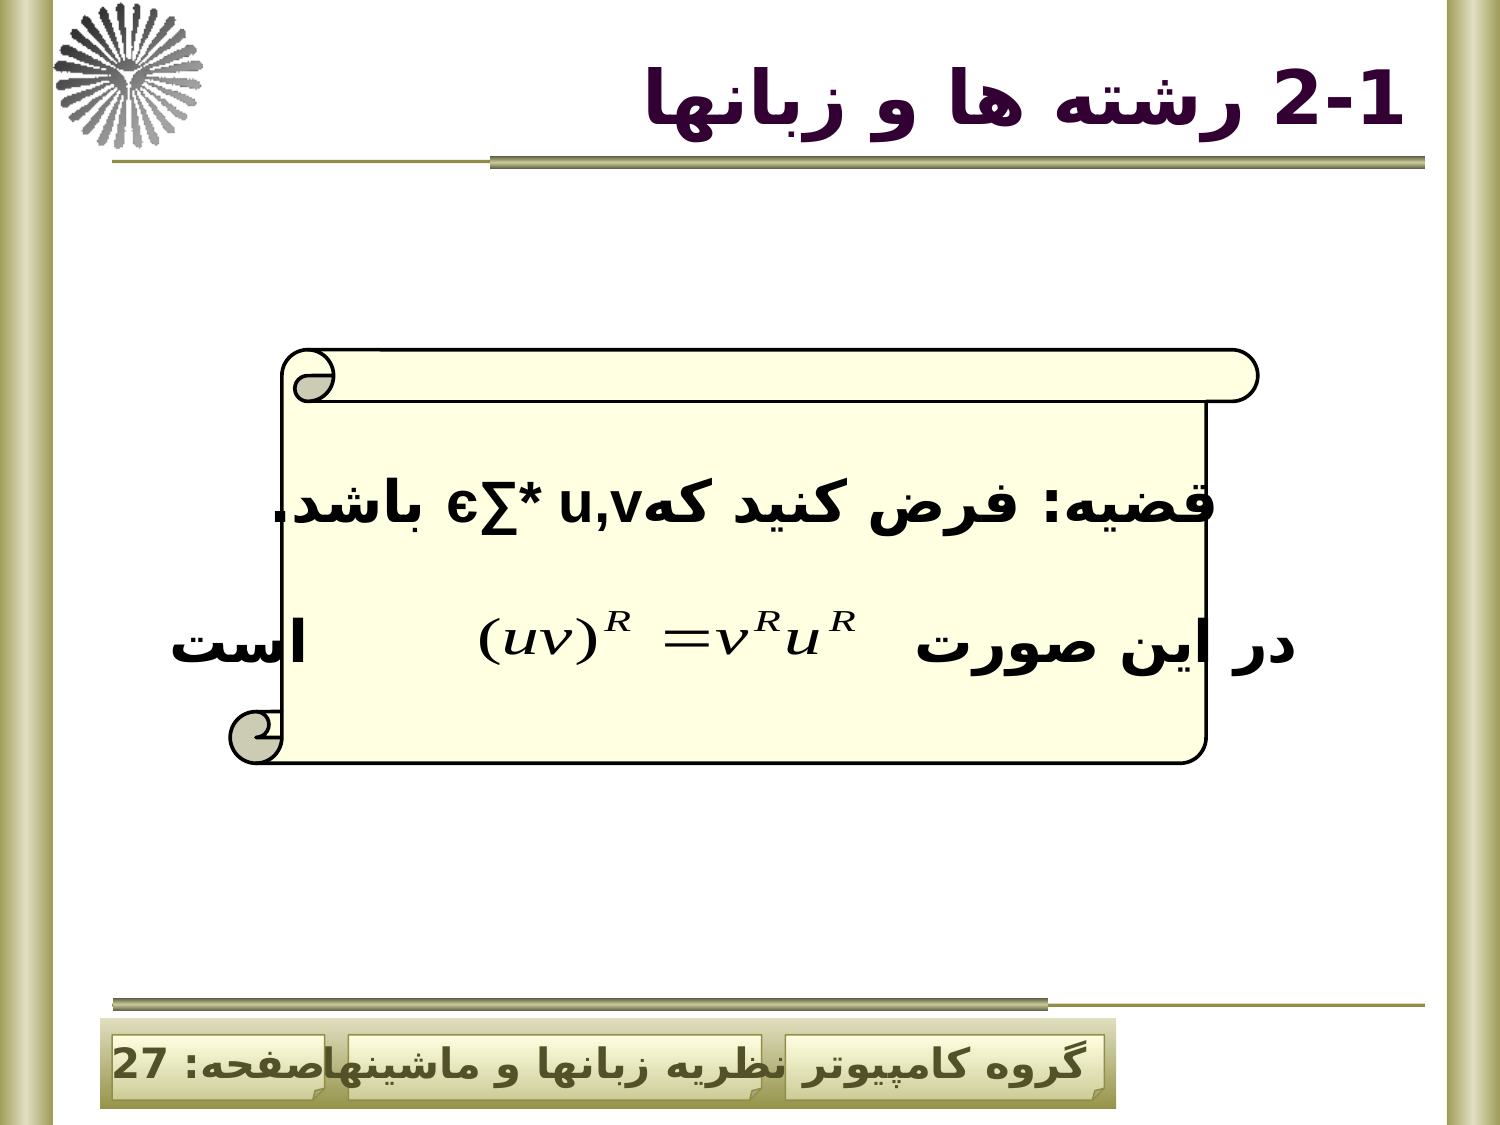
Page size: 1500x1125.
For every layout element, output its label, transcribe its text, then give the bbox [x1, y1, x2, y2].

title 2-1 رشته ها و زبانها [147, 79, 1423, 147]
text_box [229, 349, 1259, 764]
title 2-1 رشته ها و زبانها [147, 42, 1423, 78]
